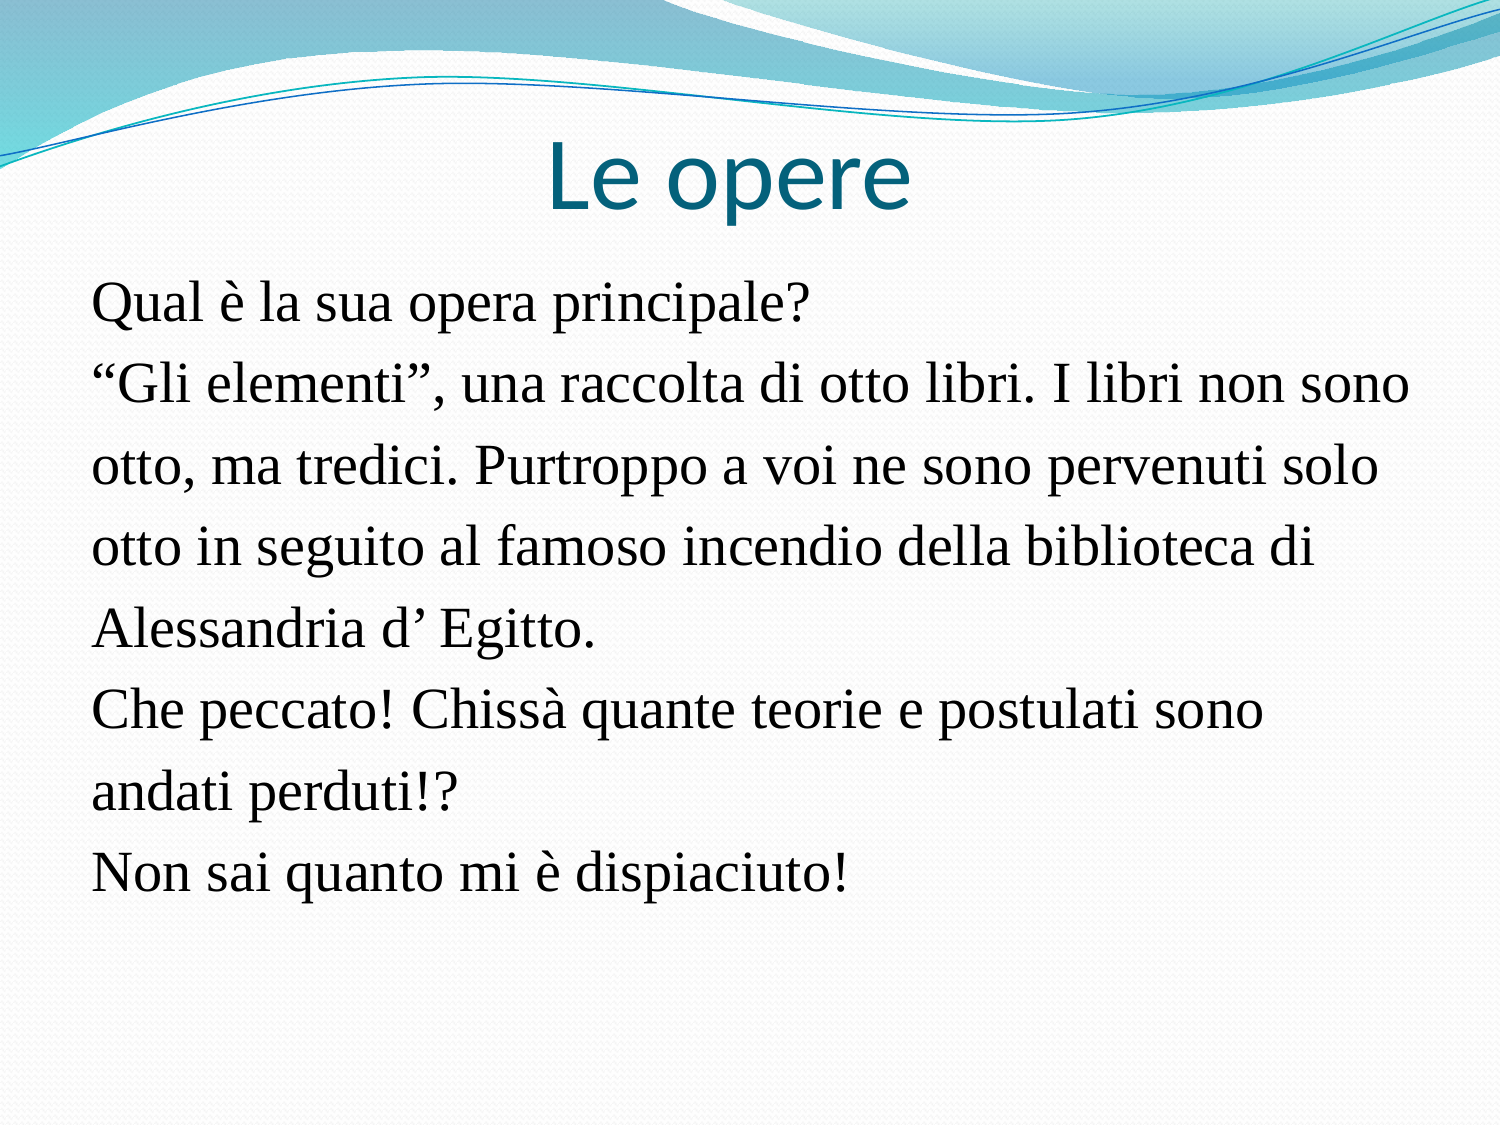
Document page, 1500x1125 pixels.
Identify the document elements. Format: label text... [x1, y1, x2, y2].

list Qual è la sua opera principale? “Gli elementi”, una raccolta di otto libri. I libri non sono otto, ma tredici. Purtroppo a voi ne sono pervenuti solo otto in seguito al famoso incendio della biblioteca di Alessandria d’ Egitto. Che peccato! Chissà quante teorie e postulati sono andati perduti!? Non sai quanto mi è dispiaciuto! [76, 255, 1427, 998]
title Le opere [76, 42, 1427, 231]
